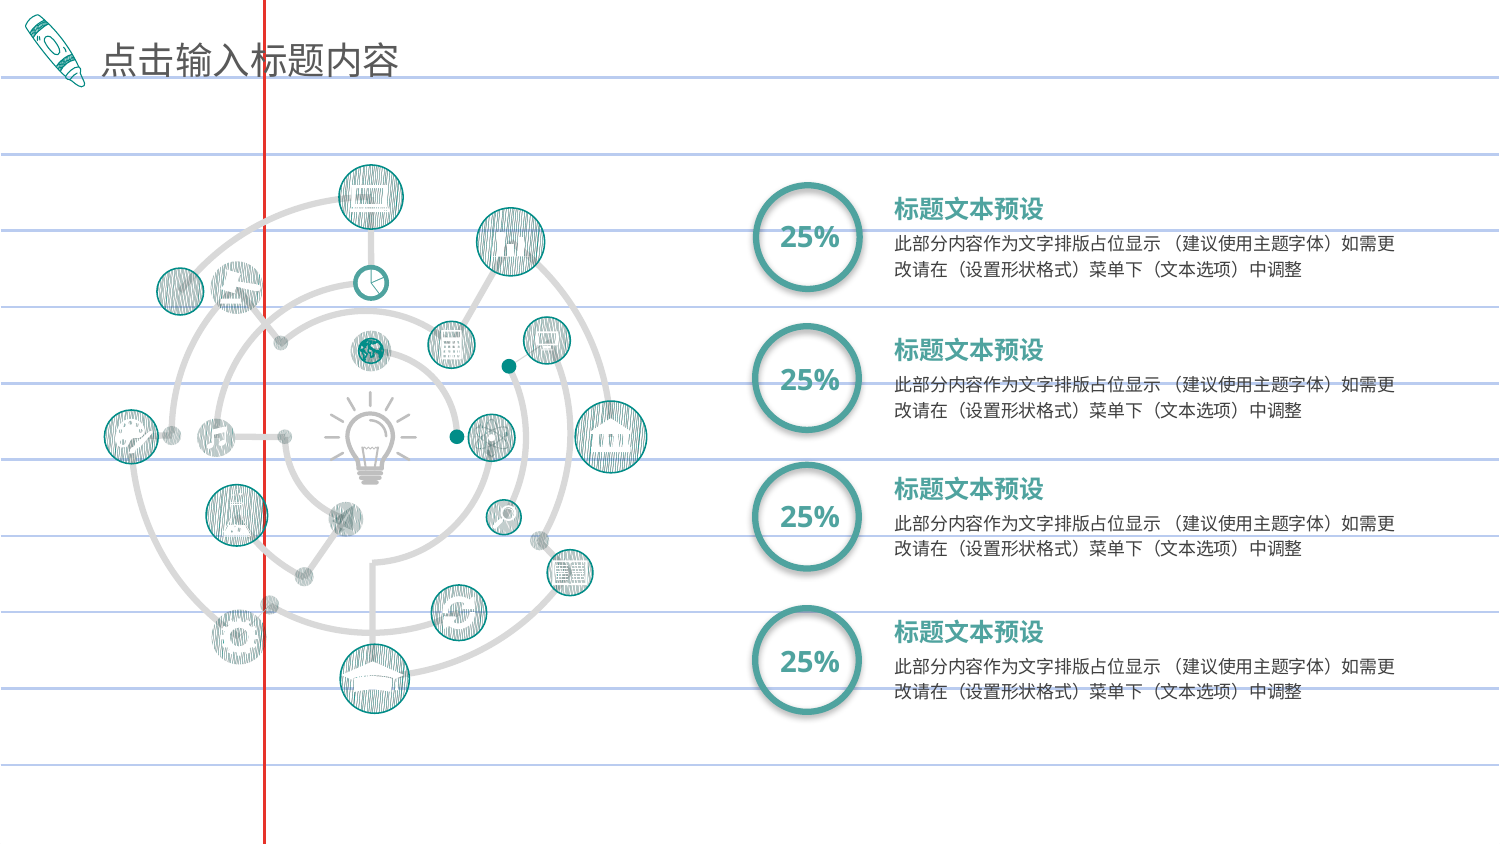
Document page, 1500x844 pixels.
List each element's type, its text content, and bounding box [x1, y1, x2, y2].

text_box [739, 464, 1412, 569]
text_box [104, 164, 647, 714]
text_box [739, 184, 1412, 290]
picture [33, 10, 76, 95]
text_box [739, 325, 1412, 431]
text_box 点击输入标题内容 [100, 28, 450, 91]
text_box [739, 607, 1412, 713]
